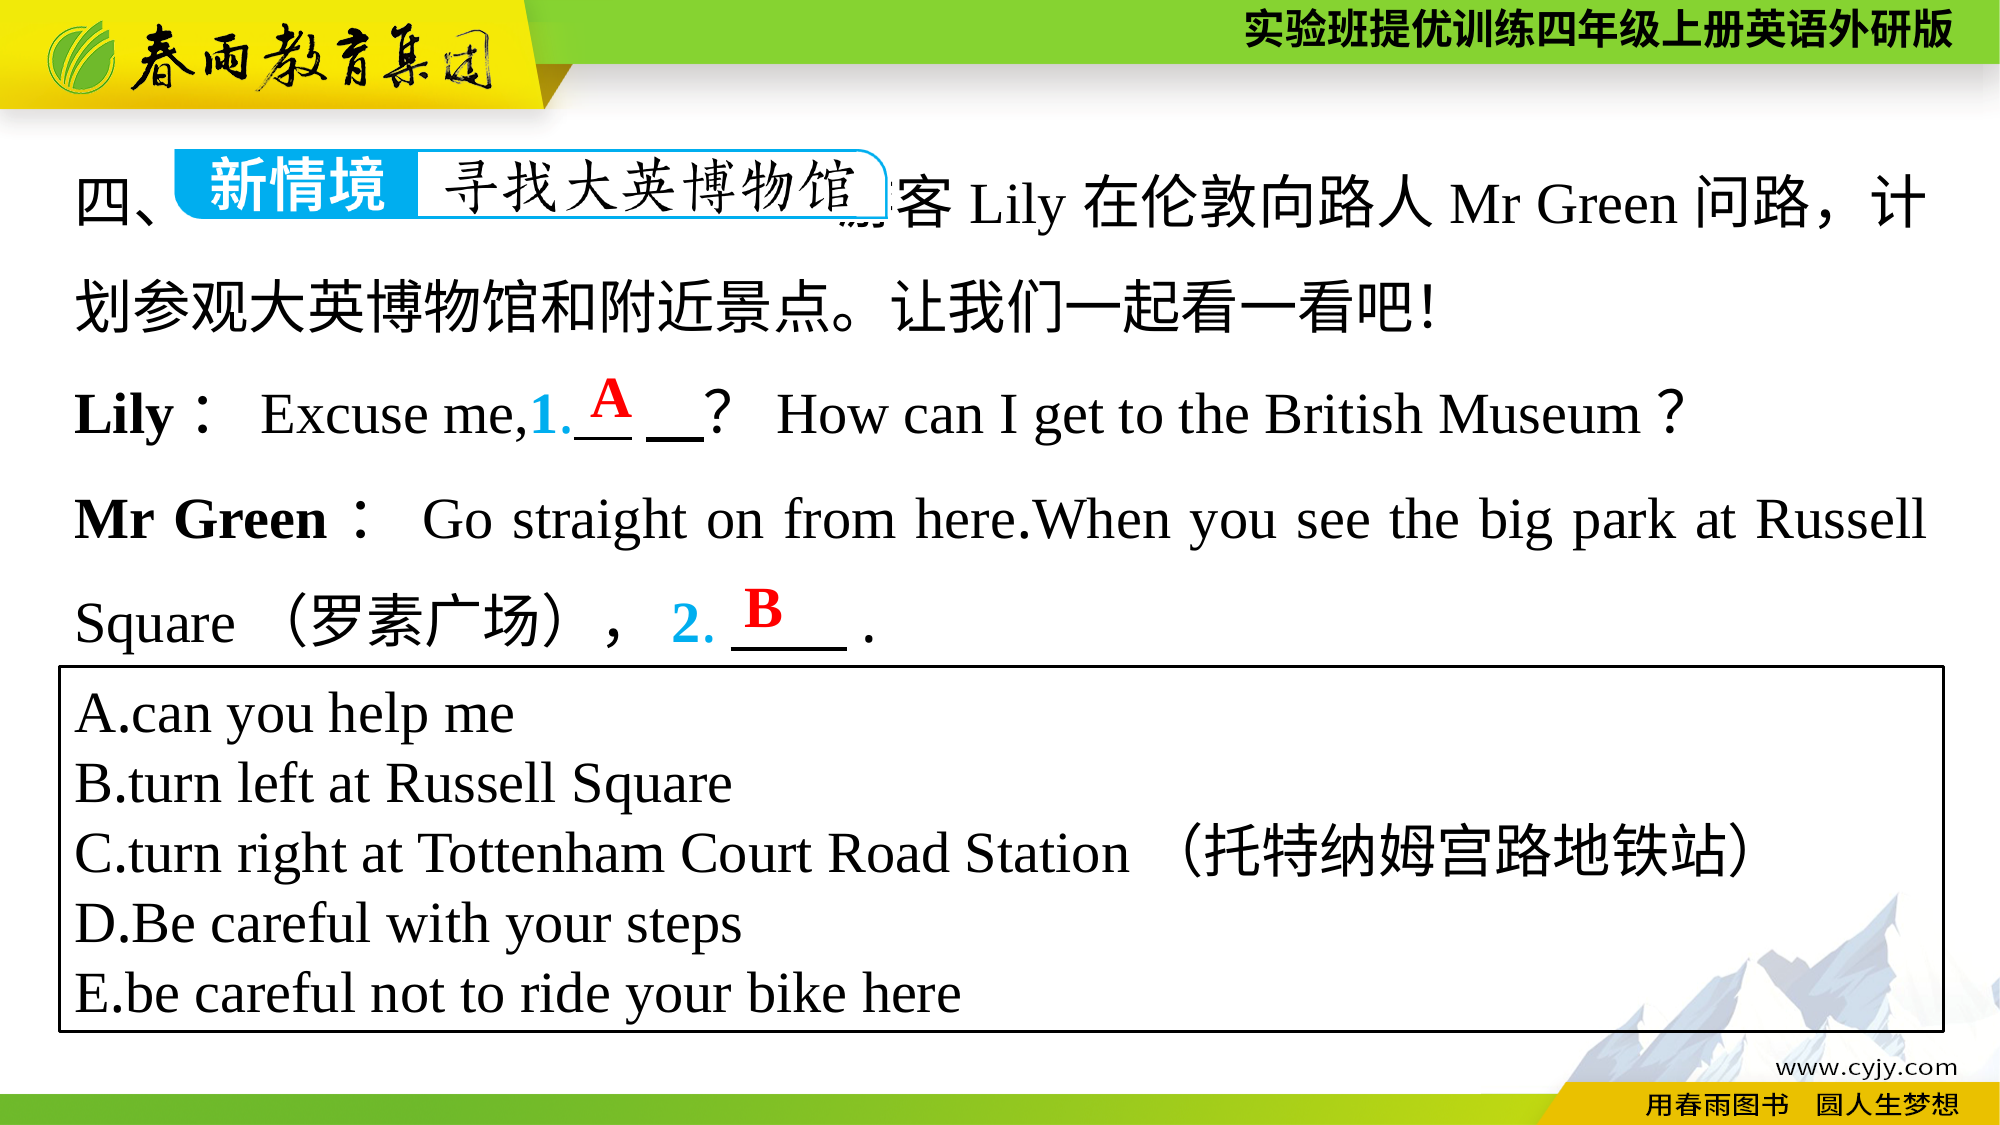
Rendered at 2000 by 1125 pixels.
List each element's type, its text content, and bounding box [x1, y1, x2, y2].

text_box A.can you help me B.turn left at Russell Square C.turn right at Tottenham Court Road Station（托特纳姆宫路地铁站） D.Be careful with your steps E.be careful not to ride your bike here [59, 666, 1944, 1032]
text_box B [729, 561, 799, 647]
picture [0, 0, 2000, 1125]
text_box A [575, 351, 647, 437]
list 四、 游客Lily在伦敦向路人Mr Green问路，计划参观大英博物馆和附近景点。让我们一起看一看吧！ Lily：Excuse me,1. ？How can I get to the British Museum？ Mr Green：Go straight on from here.When you see the big park at Russell Square（罗素广场），2. . [59, 122, 1944, 666]
